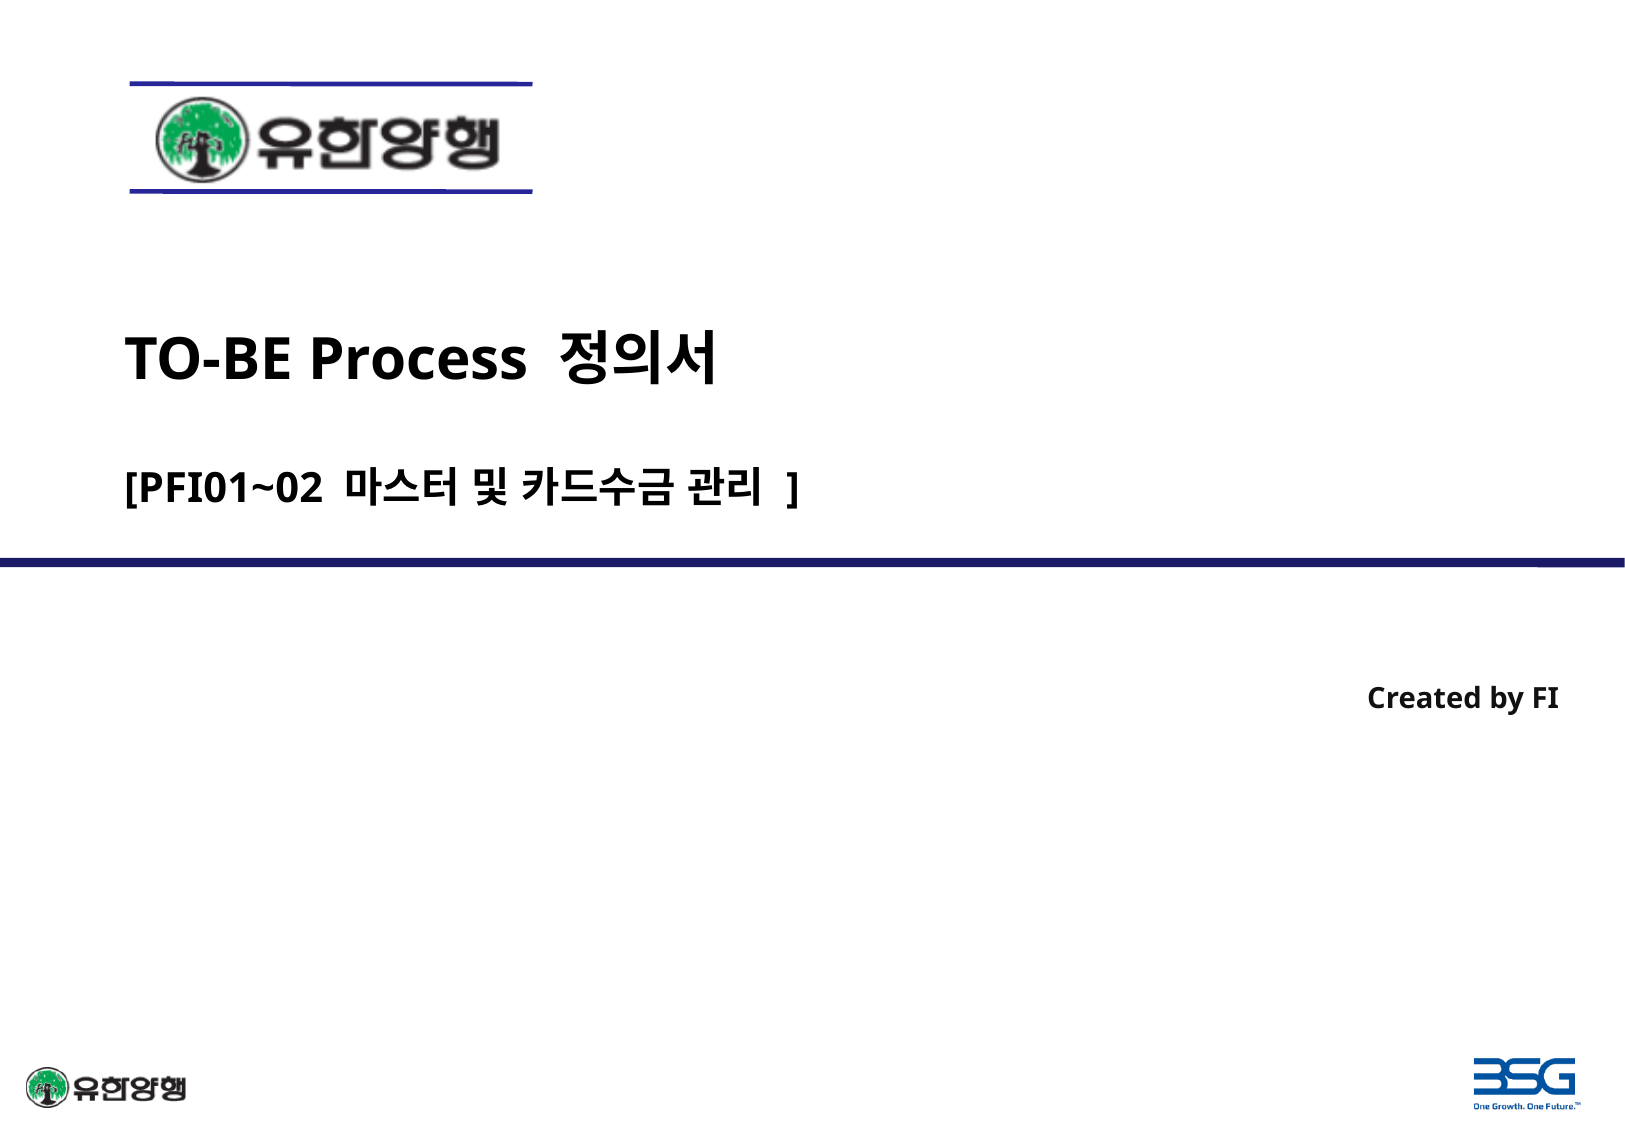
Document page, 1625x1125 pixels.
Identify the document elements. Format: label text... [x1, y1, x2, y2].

text_box Created by FI [941, 660, 1575, 722]
text_box TO-BE Process 정의서 [PFI01~02 마스터 및 카드수금 관리 ] [109, 313, 1304, 519]
picture [143, 88, 513, 189]
picture [1472, 1058, 1581, 1110]
picture [19, 1062, 192, 1110]
